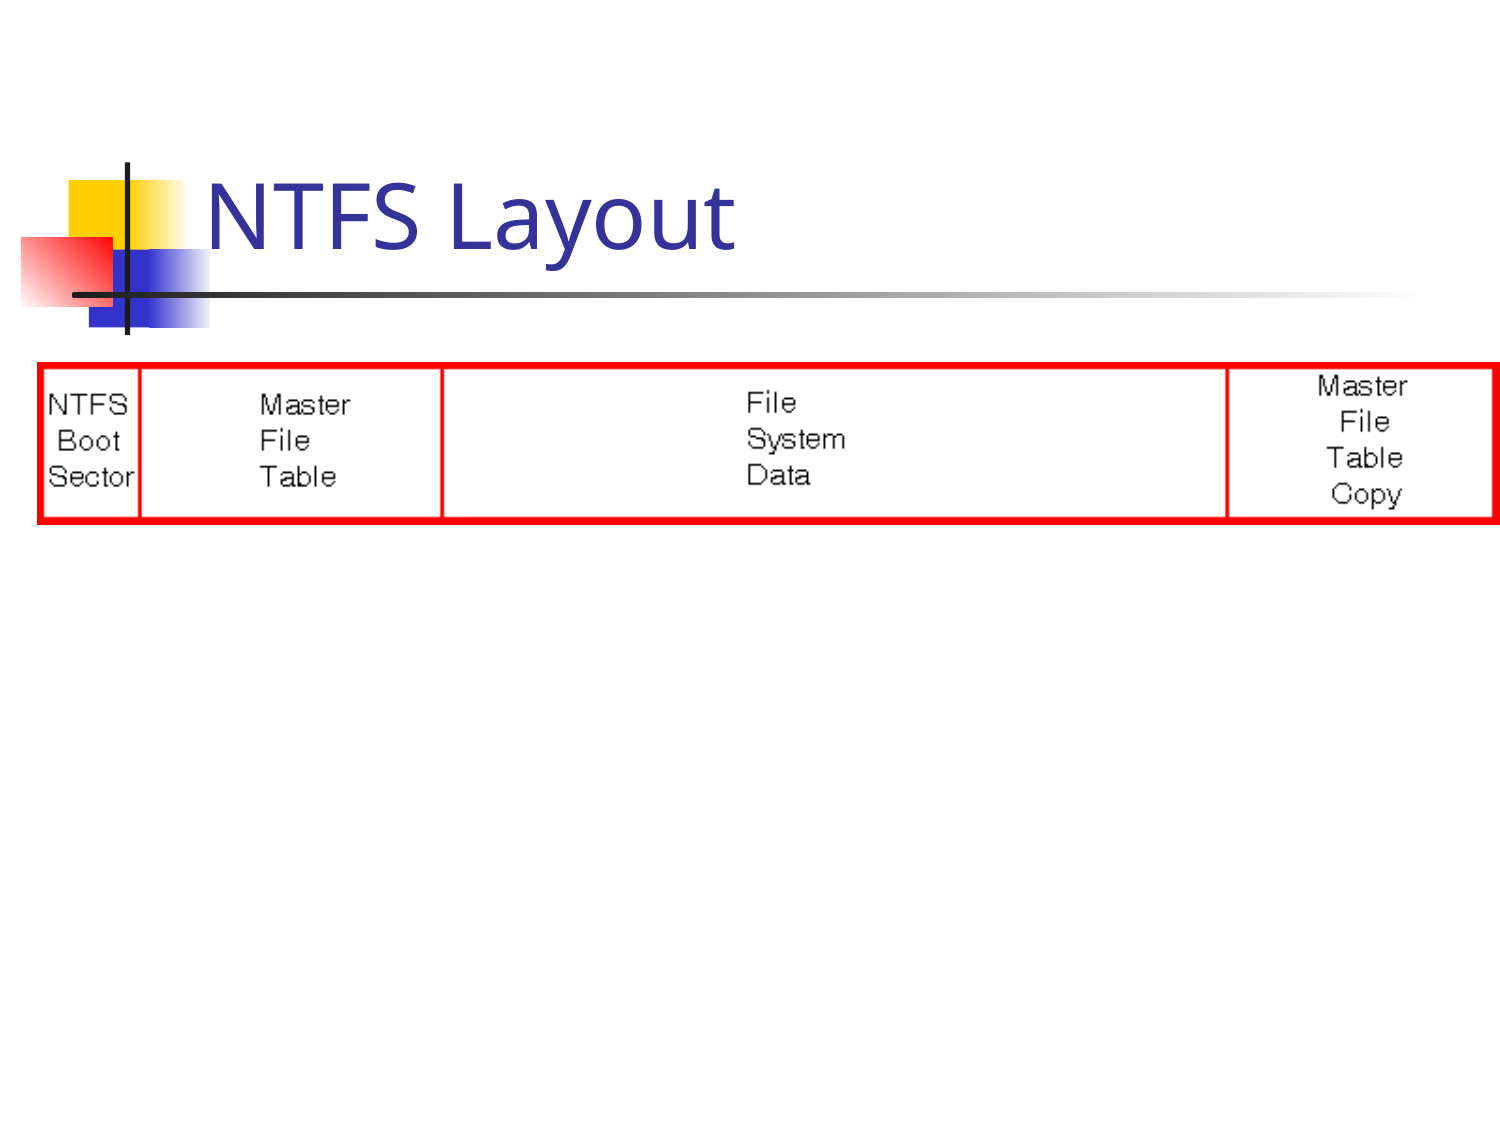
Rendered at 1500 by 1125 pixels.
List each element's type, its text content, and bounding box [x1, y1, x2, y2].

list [37, 362, 1500, 525]
title NTFS Layout [188, 34, 1468, 276]
